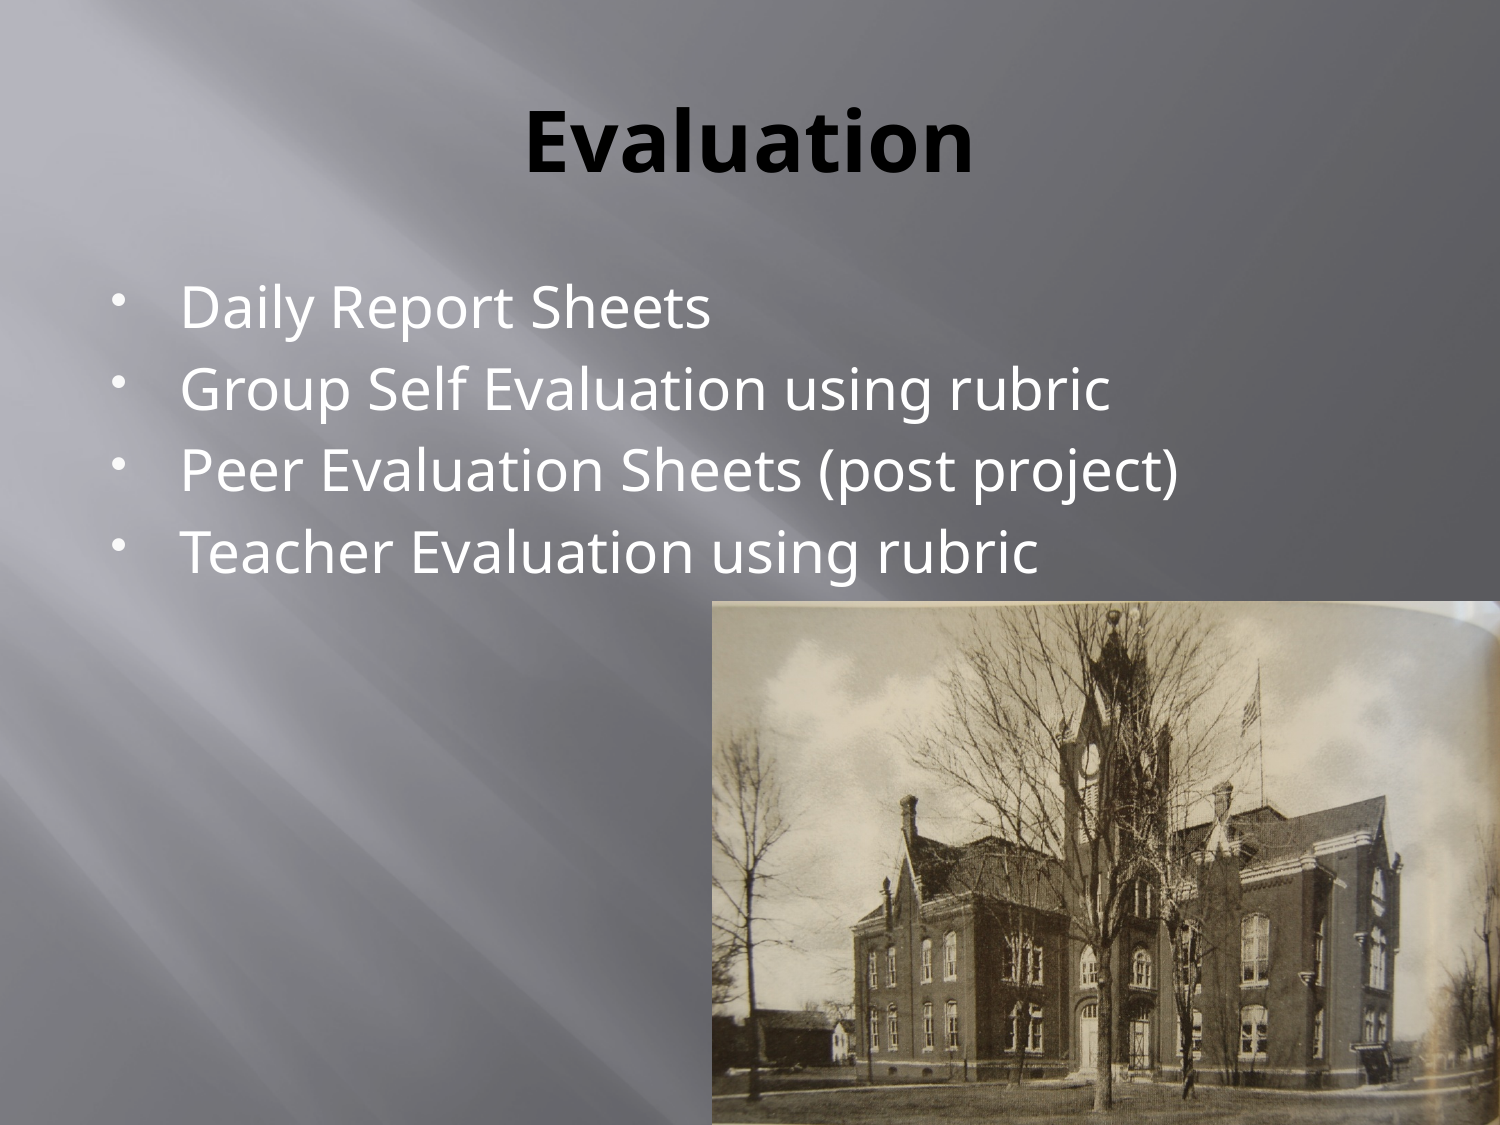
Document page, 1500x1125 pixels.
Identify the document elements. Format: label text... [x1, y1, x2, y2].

picture [712, 601, 1500, 1125]
title Evaluation [75, 45, 1425, 233]
list Daily Report Sheets Group Self Evaluation using rubric Peer Evaluation Sheets (post project) Teacher Evaluation using rubric [75, 262, 1425, 1035]
